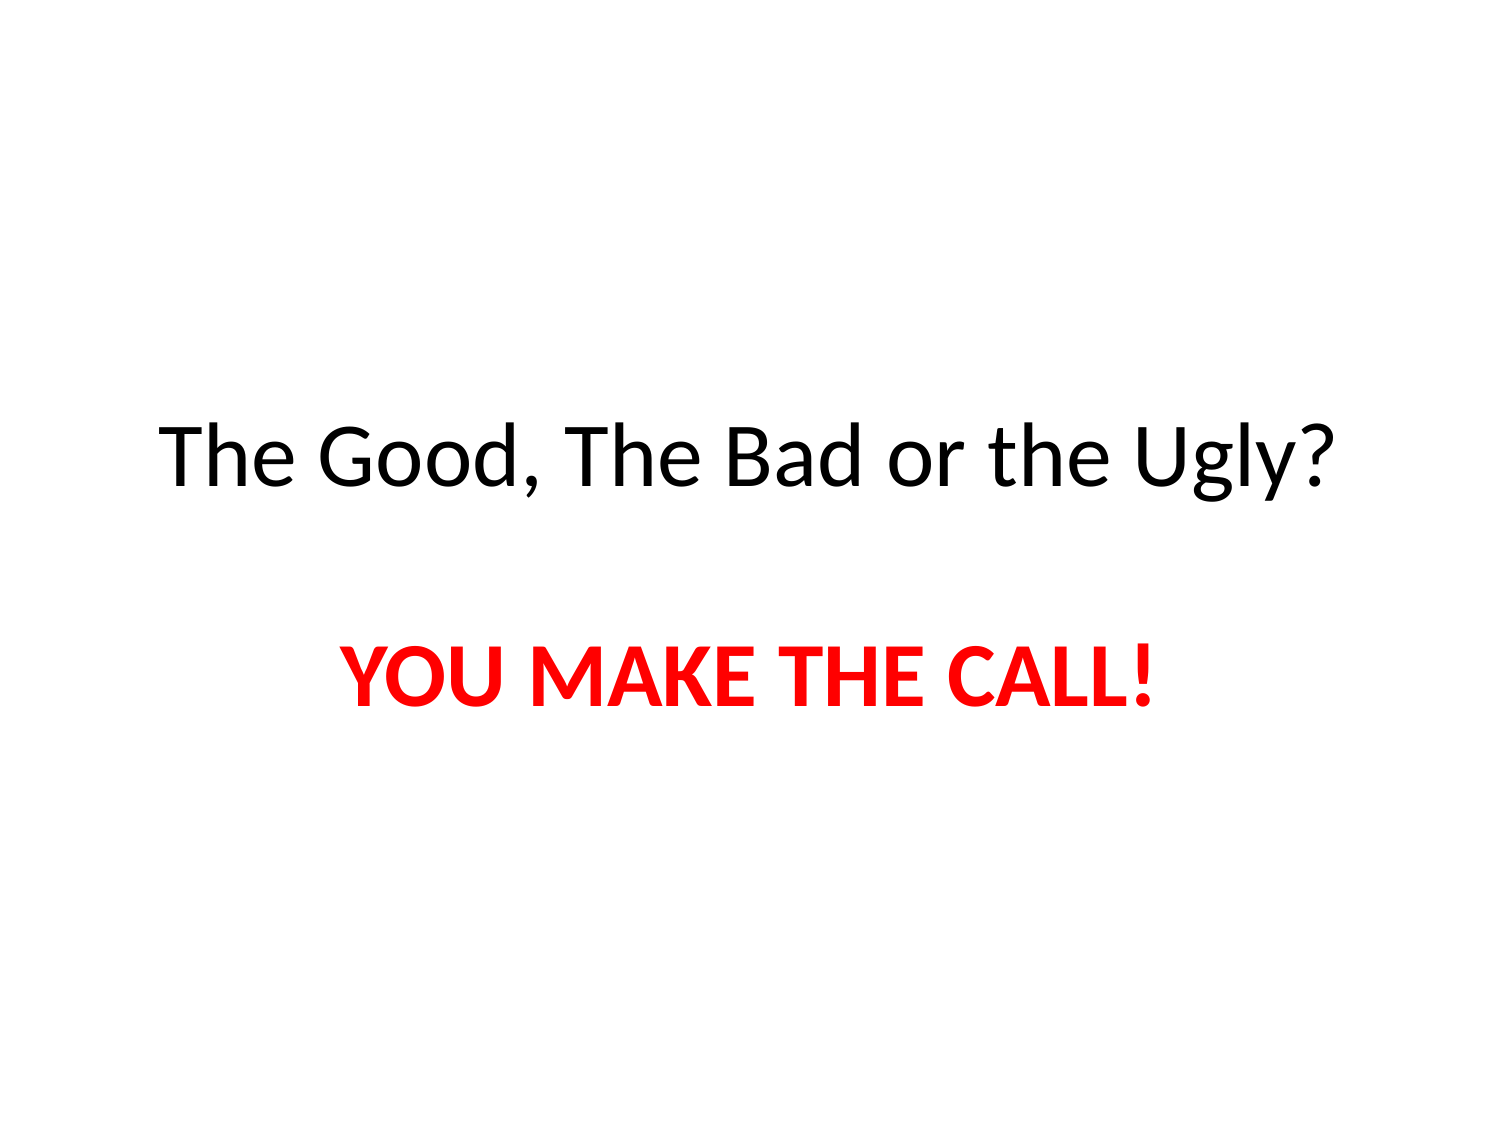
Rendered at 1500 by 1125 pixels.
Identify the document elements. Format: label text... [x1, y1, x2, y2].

title The Good, The Bad or the Ugly? YOU MAKE THE CALL! [75, 45, 1425, 1075]
